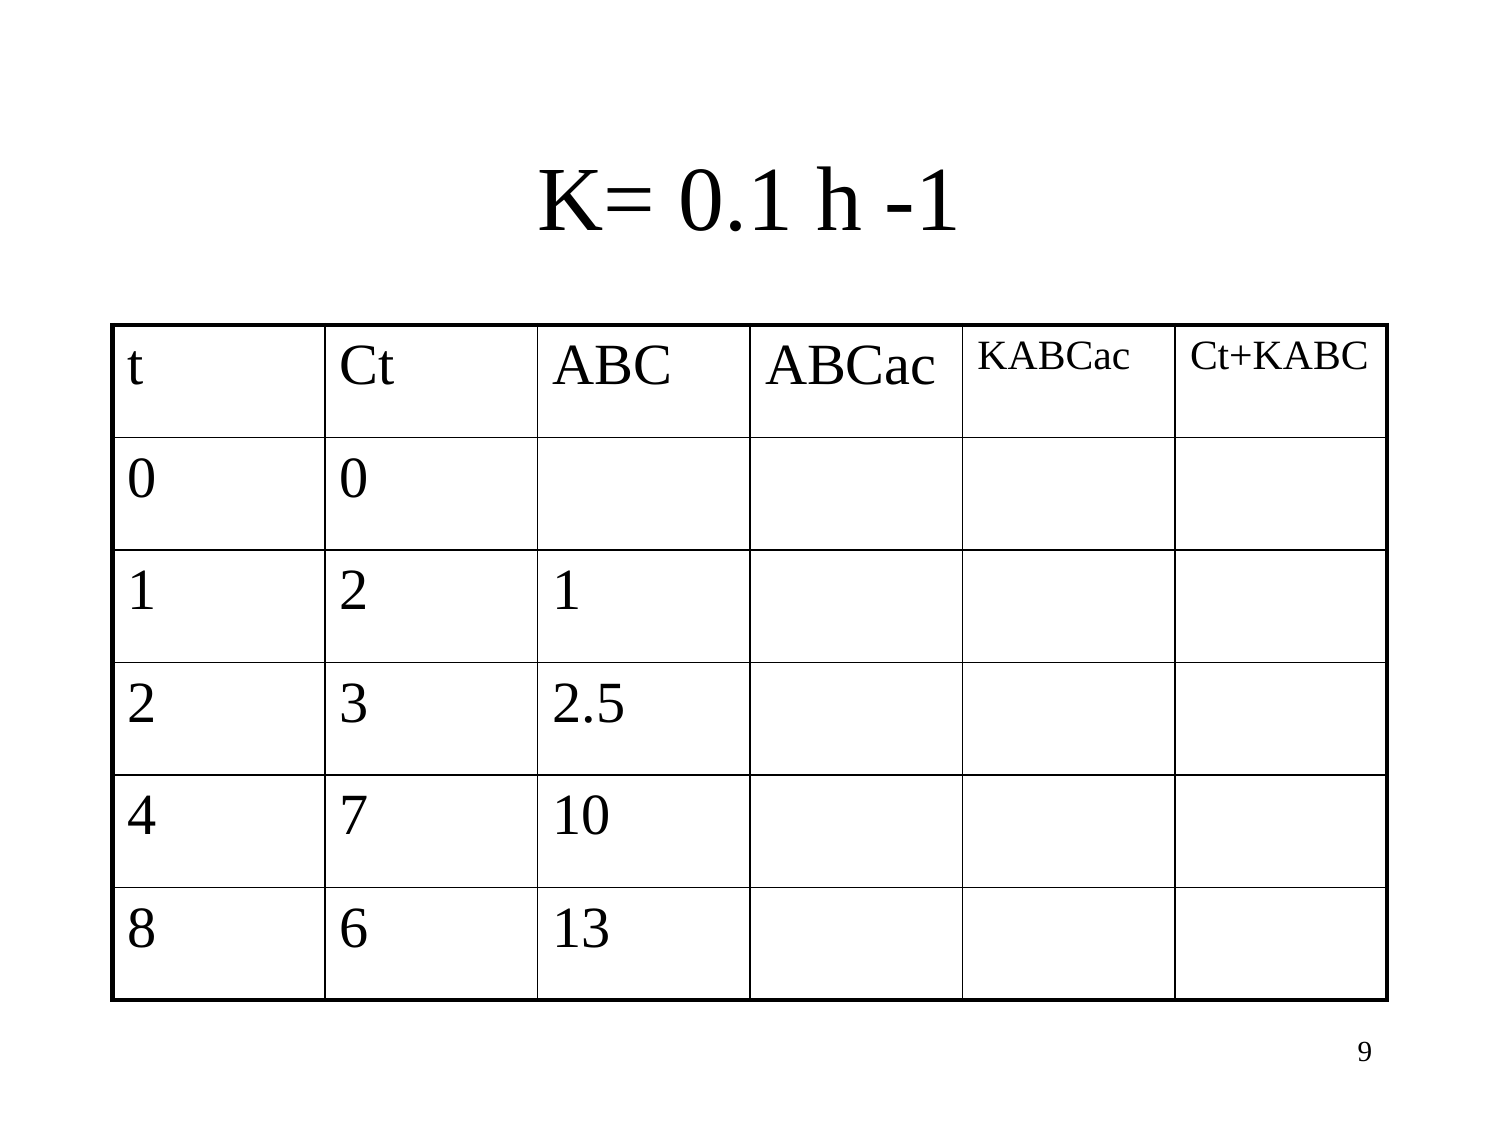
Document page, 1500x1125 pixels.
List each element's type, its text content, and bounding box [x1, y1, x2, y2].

table_cell [1176, 663, 1385, 774]
table_cell [751, 438, 962, 549]
table_cell [963, 438, 1174, 549]
table_header Ct+KABC [1176, 327, 1385, 437]
table_cell 0 [115, 438, 324, 549]
table_cell [963, 776, 1174, 887]
title K= 0.1 h -1 [112, 99, 1388, 288]
table_cell [1176, 551, 1385, 662]
table_header t [115, 327, 324, 437]
table_cell [1176, 888, 1385, 998]
table_cell 7 [326, 776, 537, 887]
table_cell [1176, 438, 1385, 549]
table_cell 6 [326, 888, 537, 998]
table_header KABCac [963, 327, 1174, 437]
table_cell [751, 551, 962, 662]
table_cell [751, 888, 962, 998]
table_cell 13 [538, 888, 749, 998]
table_cell [963, 551, 1174, 662]
table_header ABC [538, 327, 749, 437]
table_cell [963, 888, 1174, 998]
slide_number 9 [1074, 1024, 1388, 1101]
table_cell 2 [326, 551, 537, 662]
table_header ABCac [751, 327, 962, 437]
table_cell 1 [115, 551, 324, 662]
table_header Ct [326, 327, 537, 437]
table_cell 0 [326, 438, 537, 549]
table_cell 10 [538, 776, 749, 887]
table_cell 1 [538, 551, 749, 662]
table_cell 2 [115, 663, 324, 774]
table_cell [538, 438, 749, 549]
table_cell [751, 663, 962, 774]
table_cell [963, 663, 1174, 774]
table_cell [1176, 776, 1385, 887]
table_cell [751, 776, 962, 887]
table_cell 8 [115, 888, 324, 998]
table_cell 3 [326, 663, 537, 774]
table_cell 4 [115, 776, 324, 887]
table_cell 2.5 [538, 663, 749, 774]
